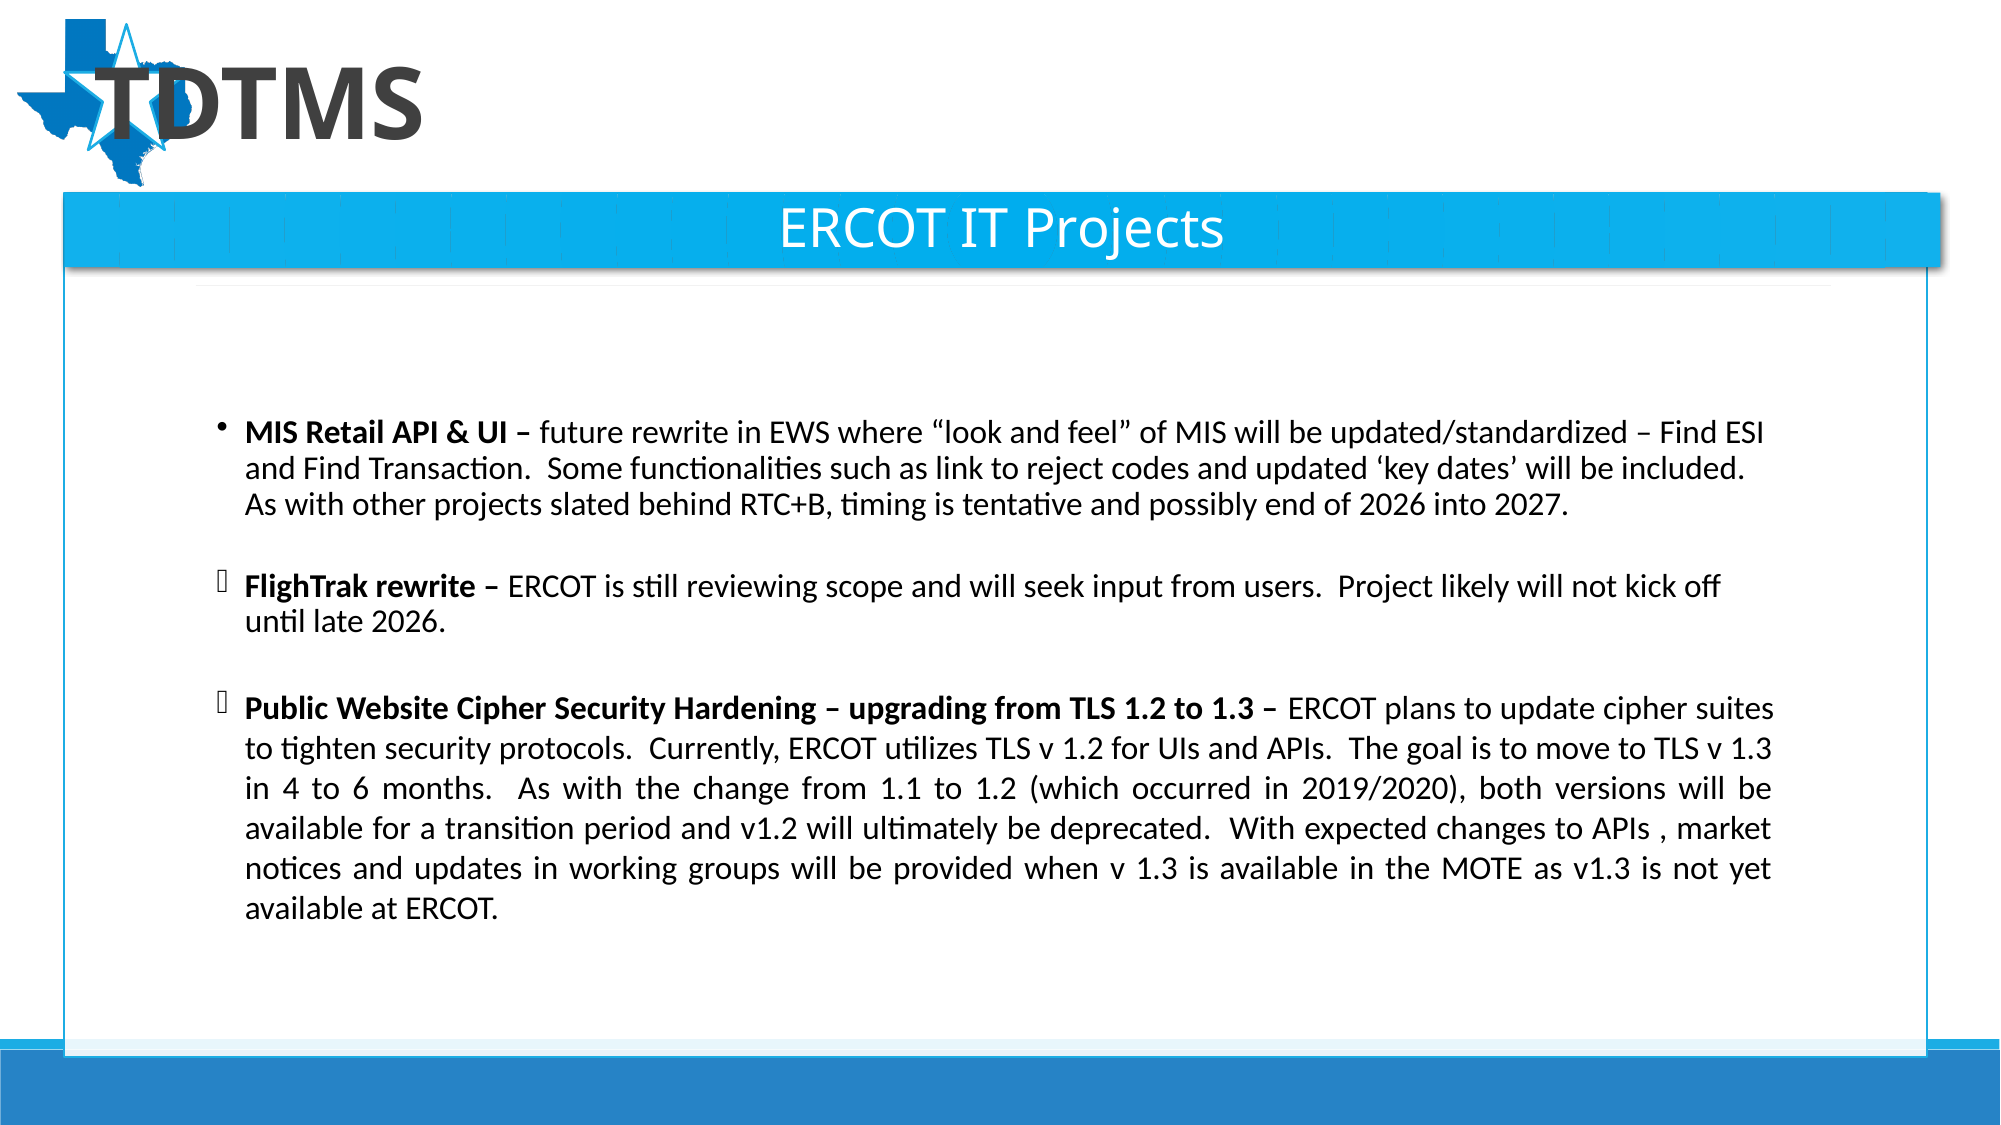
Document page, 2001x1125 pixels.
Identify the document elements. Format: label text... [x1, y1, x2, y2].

picture [16, 19, 192, 188]
title TDTMS [199, 24, 1802, 168]
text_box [63, 192, 2000, 1125]
